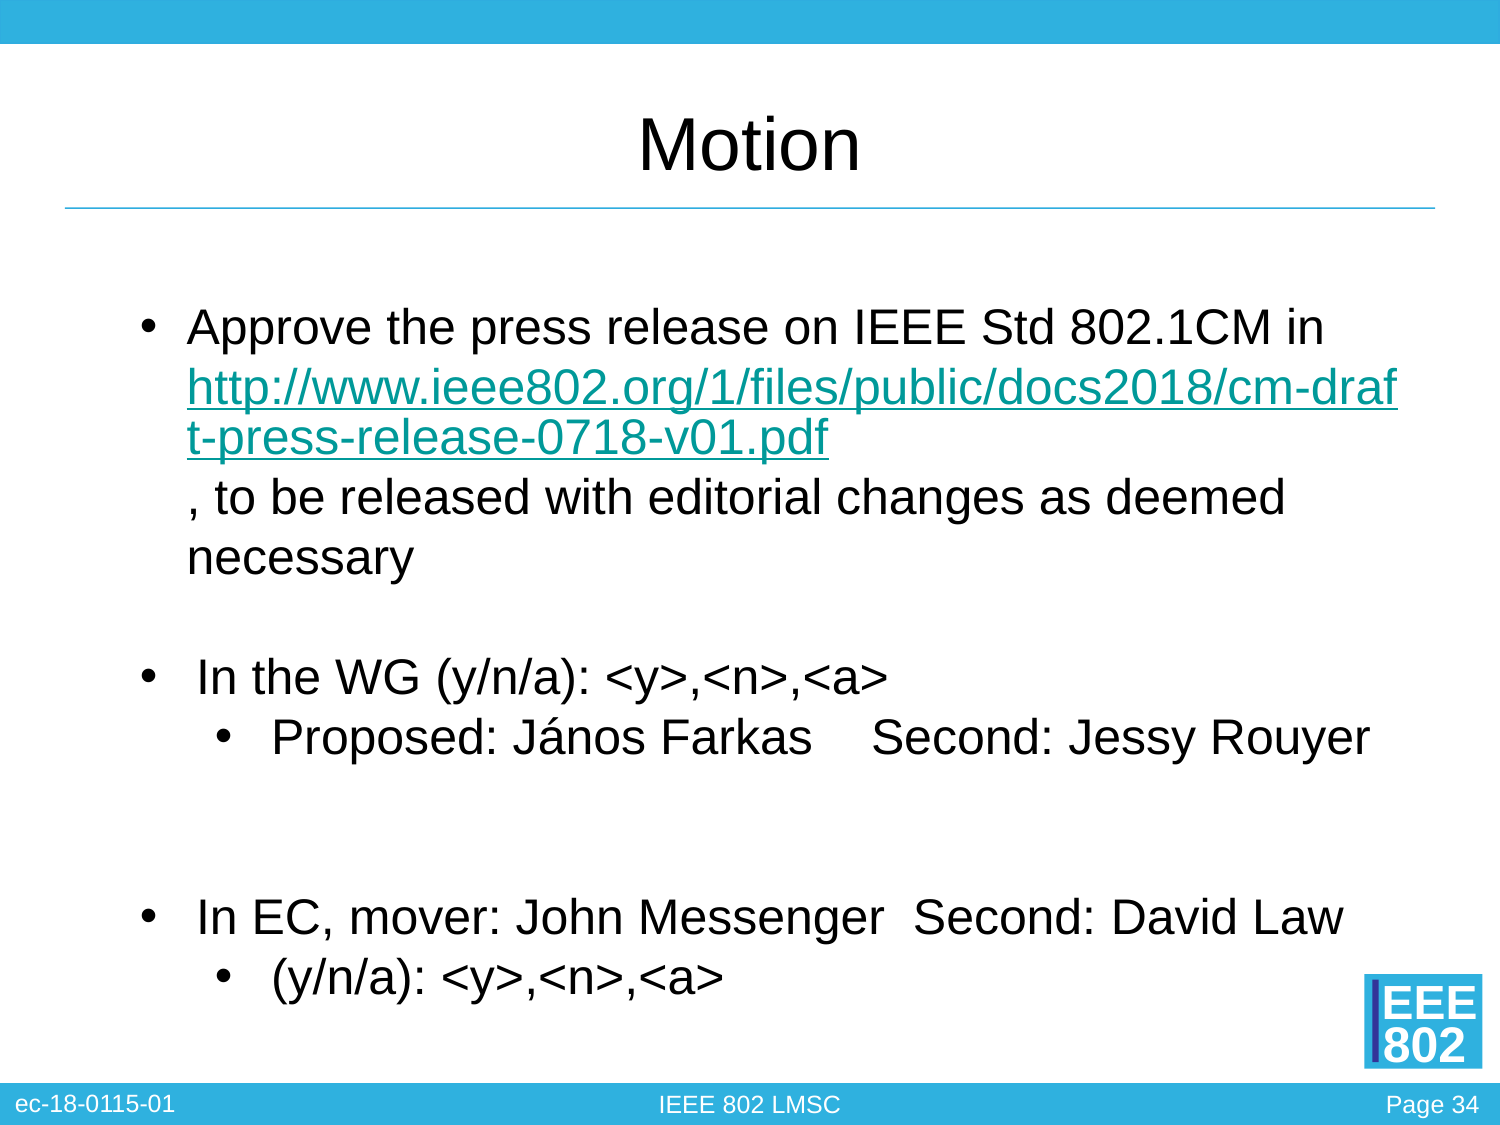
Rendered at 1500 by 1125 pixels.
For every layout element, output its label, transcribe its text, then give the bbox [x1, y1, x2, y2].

title Motion [75, 75, 1425, 205]
text_box Approve the press release on IEEE Std 802.1CM in http://www.ieee802.org/1/files/public/docs2018/cm-draft-press-release-0718-v01.pdf, to be released with editorial changes as deemed necessary In the WG (y/n/a): <y>,<n>,<a> Proposed: János Farkas Second: Jessy Rouyer In EC, mover: John Messenger Second: David Law (y/n/a): <y>,<n>,<a> [125, 287, 1425, 963]
